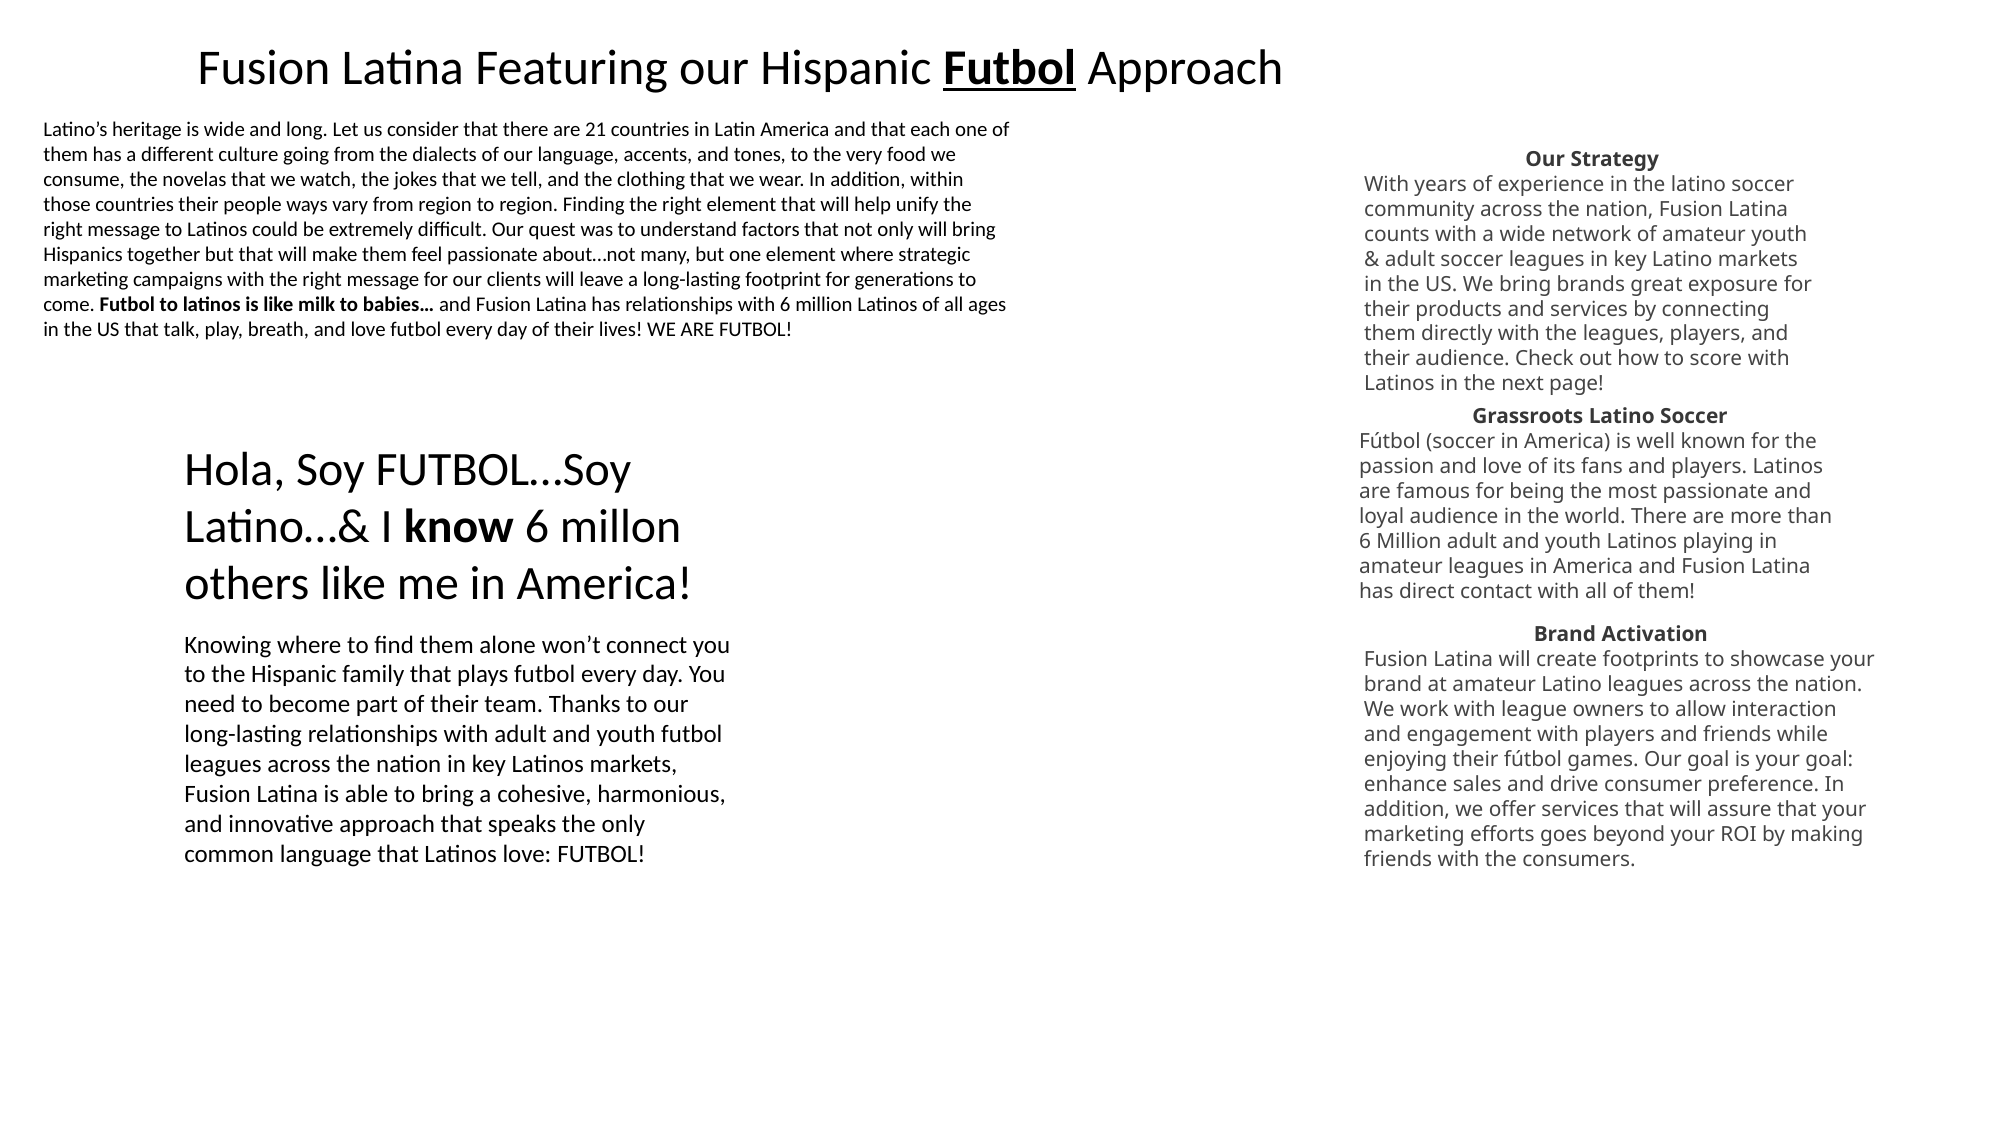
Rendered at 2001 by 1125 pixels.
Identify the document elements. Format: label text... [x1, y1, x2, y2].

text_box Latino’s heritage is wide and long. Let us consider that there are 21 countries in Latin America and that each one of them has a different culture going from the dialects of our language, accents, and tones, to the very food we consume, the novelas that we watch, the jokes that we tell, and the clothing that we wear. In addition, within those countries their people ways vary from region to region. Finding the right element that will help unify the right message to Latinos could be extremely difficult. Our quest was to understand factors that not only will bring Hispanics together but that will make them feel passionate about…not many, but one element where strategic marketing campaigns with the right message for our clients will leave a long-lasting footprint for generations to come. Futbol to latinos is like milk to babies… and Fusion Latina has relationships with 6 million Latinos of all ages in the US that talk, play, breath, and love futbol every day of their lives! WE ARE FUTBOL! [28, 108, 1029, 348]
text_box Hola, Soy FUTBOL…Soy Latino…& I know 6 millon others like me in America! [169, 429, 725, 620]
text_box Our Strategy With years of experience in the latino soccer community across the nation, Fusion Latina counts with a wide network of amateur youth & adult soccer leagues in key Latino markets in the US. We bring brands great exposure for their products and services by connecting them directly with the leagues, players, and their audience. Check out how to score with Latinos in the next page! [1349, 137, 1836, 395]
text_box Grassroots Latino Soccer Fútbol (soccer in America) is well known for the passion and love of its fans and players. Latinos are famous for being the most passionate and loyal audience in the world. There are more than 6 Million adult and youth Latinos playing in amateur leagues in America and Fusion Latina has direct contact with all of them! [1344, 395, 1862, 611]
text_box Fusion Latina Featuring our Hispanic Futbol Approach [183, 26, 1802, 102]
text_box Knowing where to find them alone won’t connect you to the Hispanic family that plays futbol every day. You need to become part of their team. Thanks to our long-lasting relationships with adult and youth futbol leagues across the nation in key Latinos markets, Fusion Latina is able to bring a cohesive, harmonious, and innovative approach that speaks the only common language that Latinos love: FUTBOL! [169, 620, 755, 875]
text_box Brand Activation Fusion Latina will create footprints to showcase your brand at amateur Latino leagues across the nation. We work with league owners to allow interaction and engagement with players and friends while enjoying their fútbol games. Our goal is your goal: enhance sales and drive consumer preference. In addition, we offer services that will assure that your marketing efforts goes beyond your ROI by making friends with the consumers. [1349, 613, 1893, 878]
